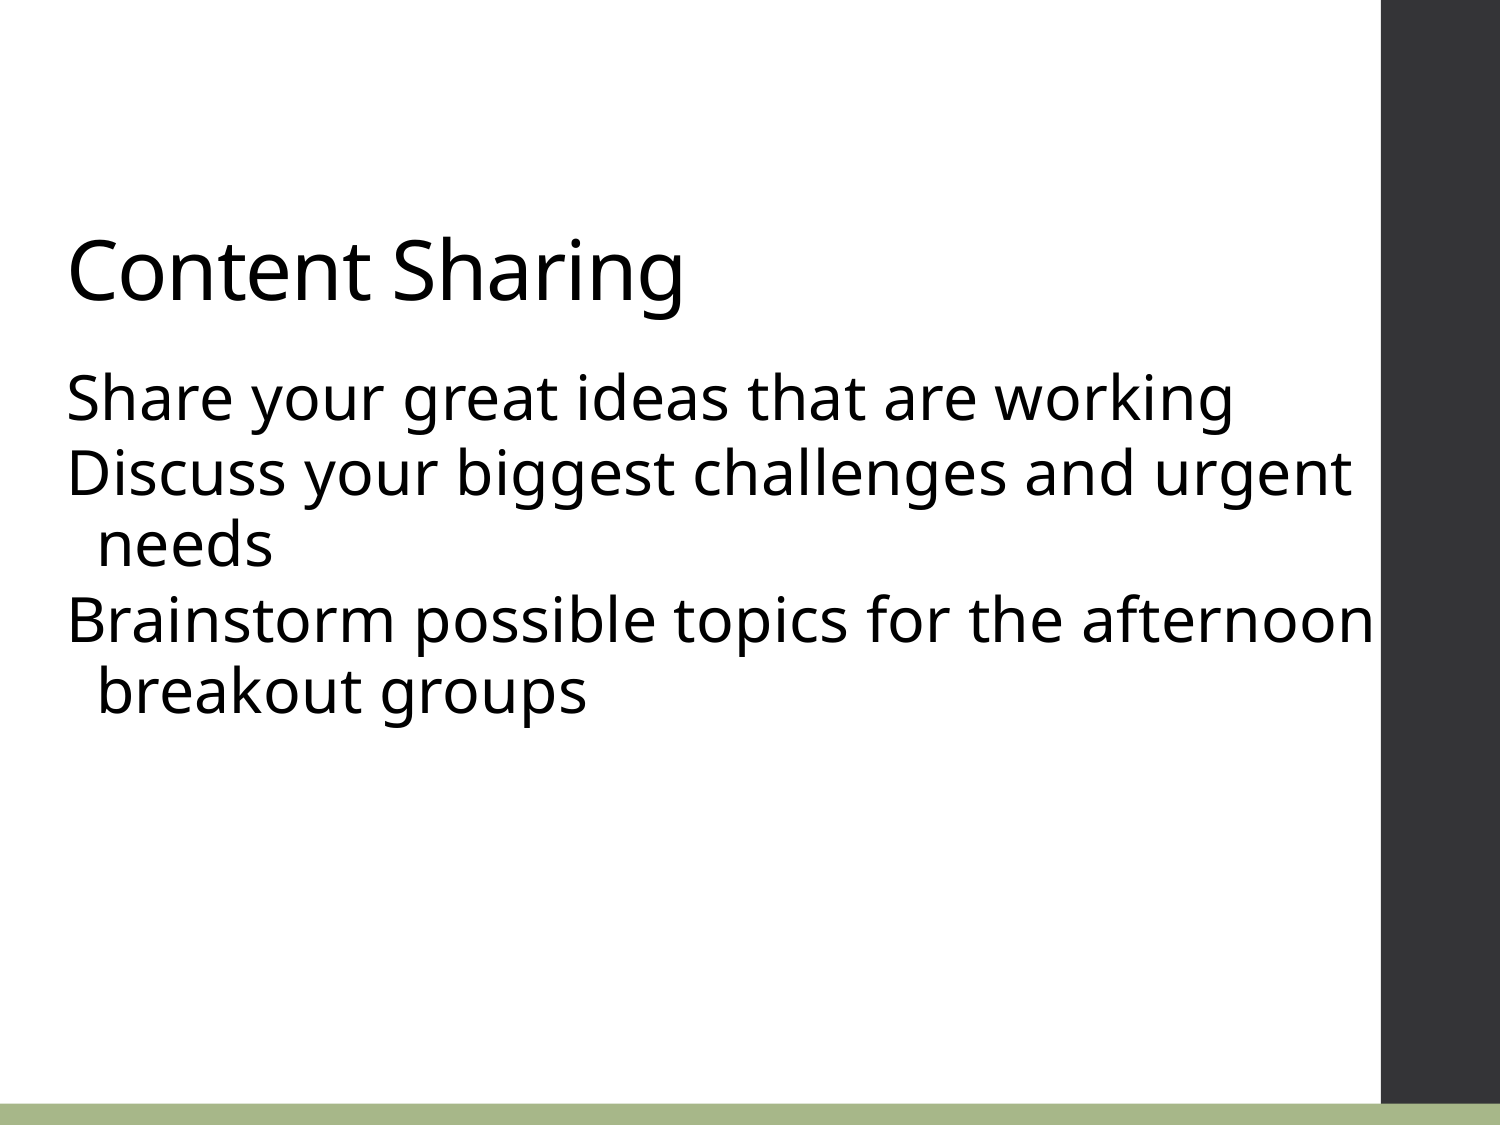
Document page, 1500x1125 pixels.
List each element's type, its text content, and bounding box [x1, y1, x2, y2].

title Content Sharing [51, 213, 1449, 330]
list Share your great ideas that are working Discuss your biggest challenges and urgent needs Brainstorm possible topics for the afternoon breakout groups [51, 348, 1449, 891]
